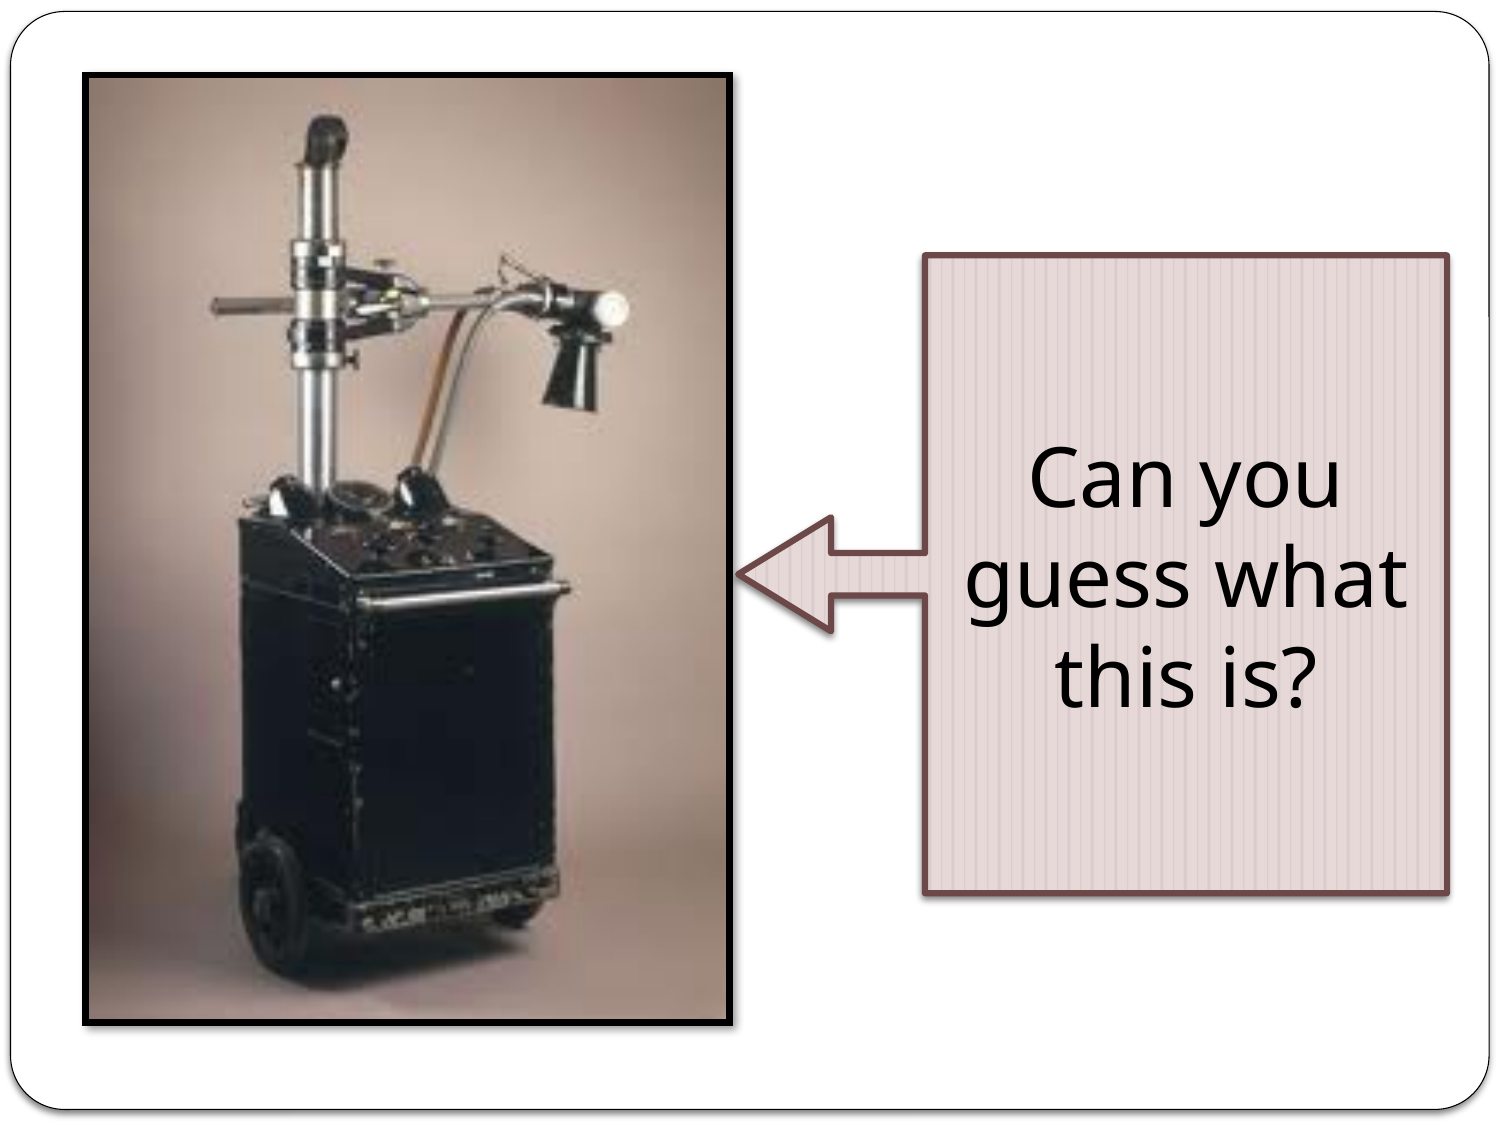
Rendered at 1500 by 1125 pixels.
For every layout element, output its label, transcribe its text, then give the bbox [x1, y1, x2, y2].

picture [88, 77, 727, 1020]
text_box Can you guess what this is? [737, 254, 1448, 894]
